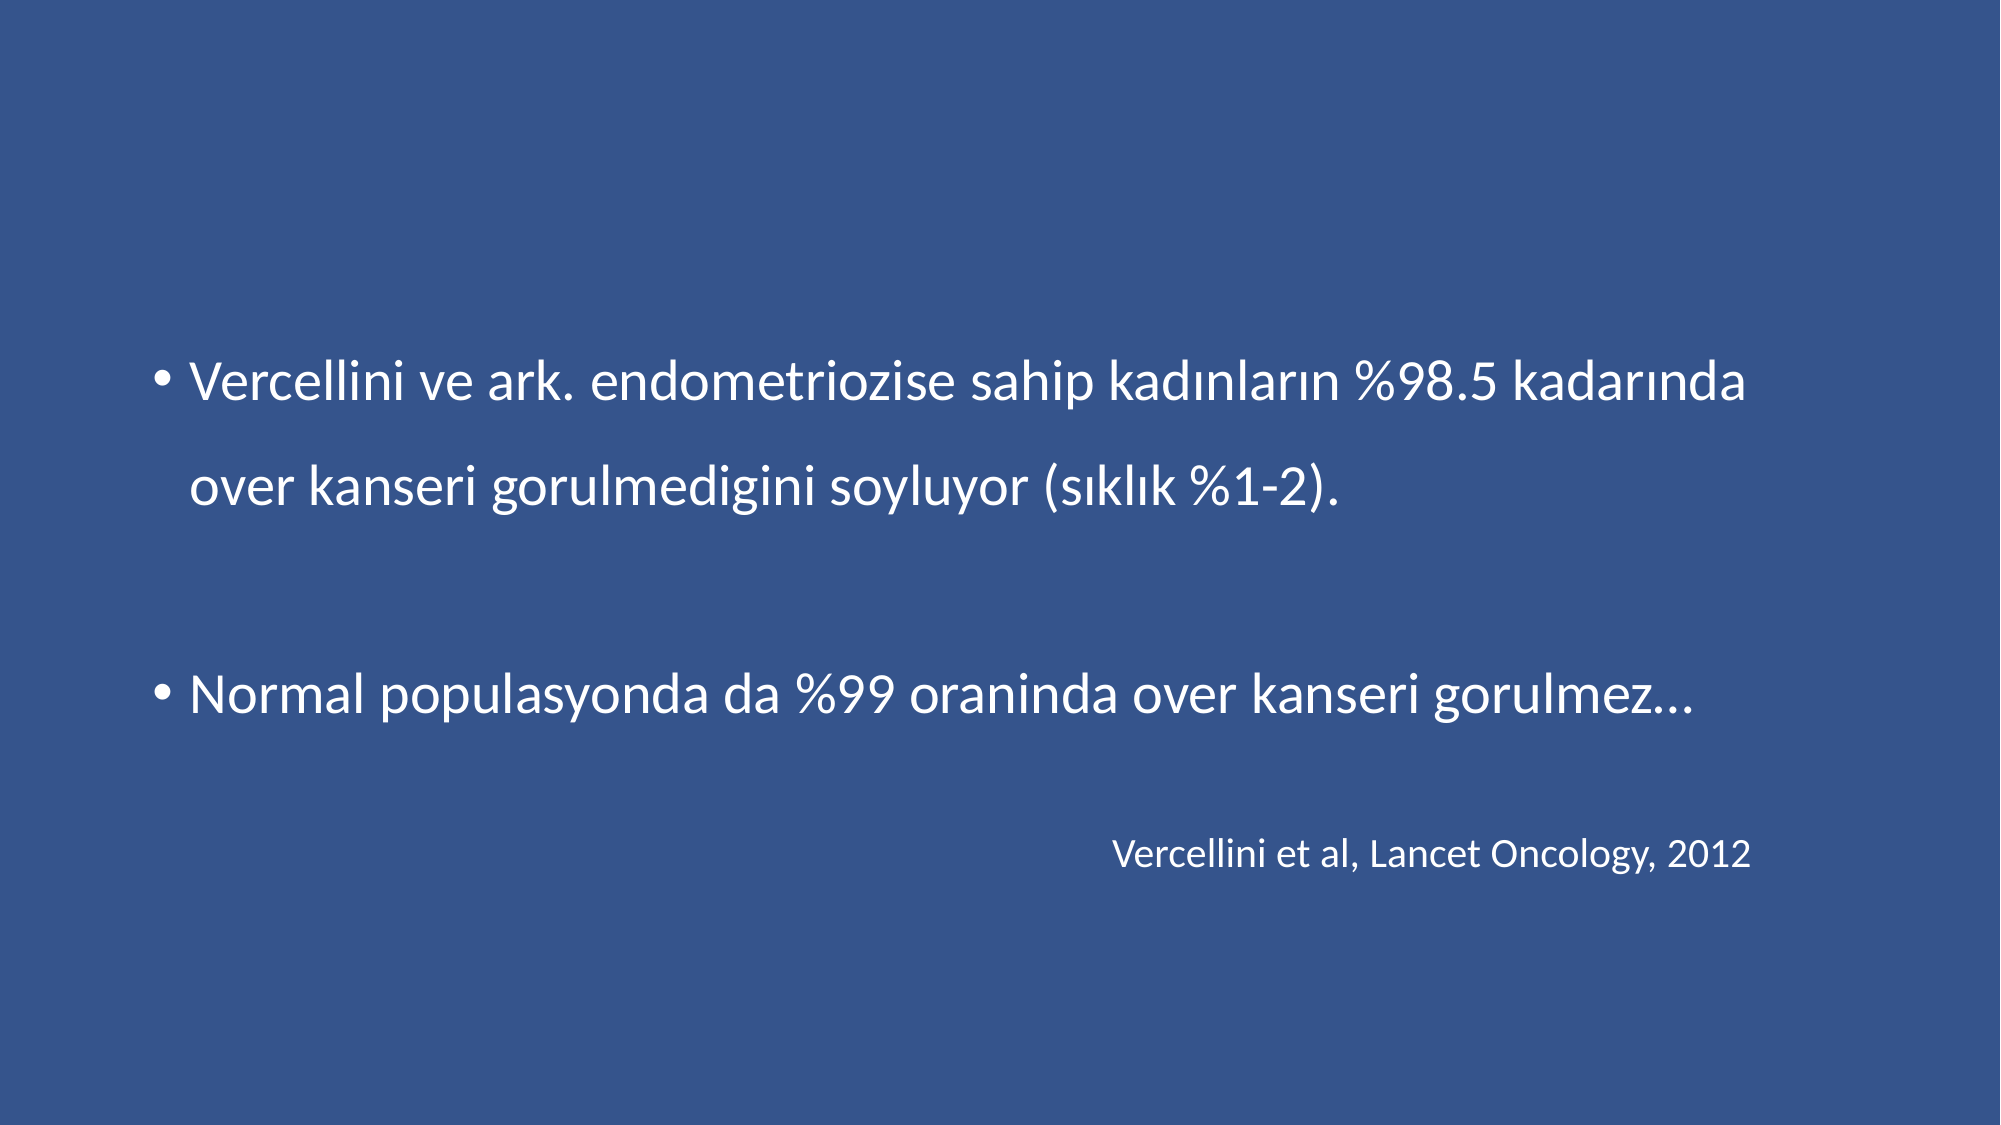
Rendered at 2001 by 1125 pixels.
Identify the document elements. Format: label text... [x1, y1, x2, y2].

list Vercellini ve ark. endometriozise sahip kadınların %98.5 kadarında over kanseri gorulmedigini soyluyor (sıklık %1-2). Normal populasyonda da %99 oraninda over kanseri gorulmez… Vercellini et al, Lancet Oncology, 2012 [137, 299, 1863, 1014]
